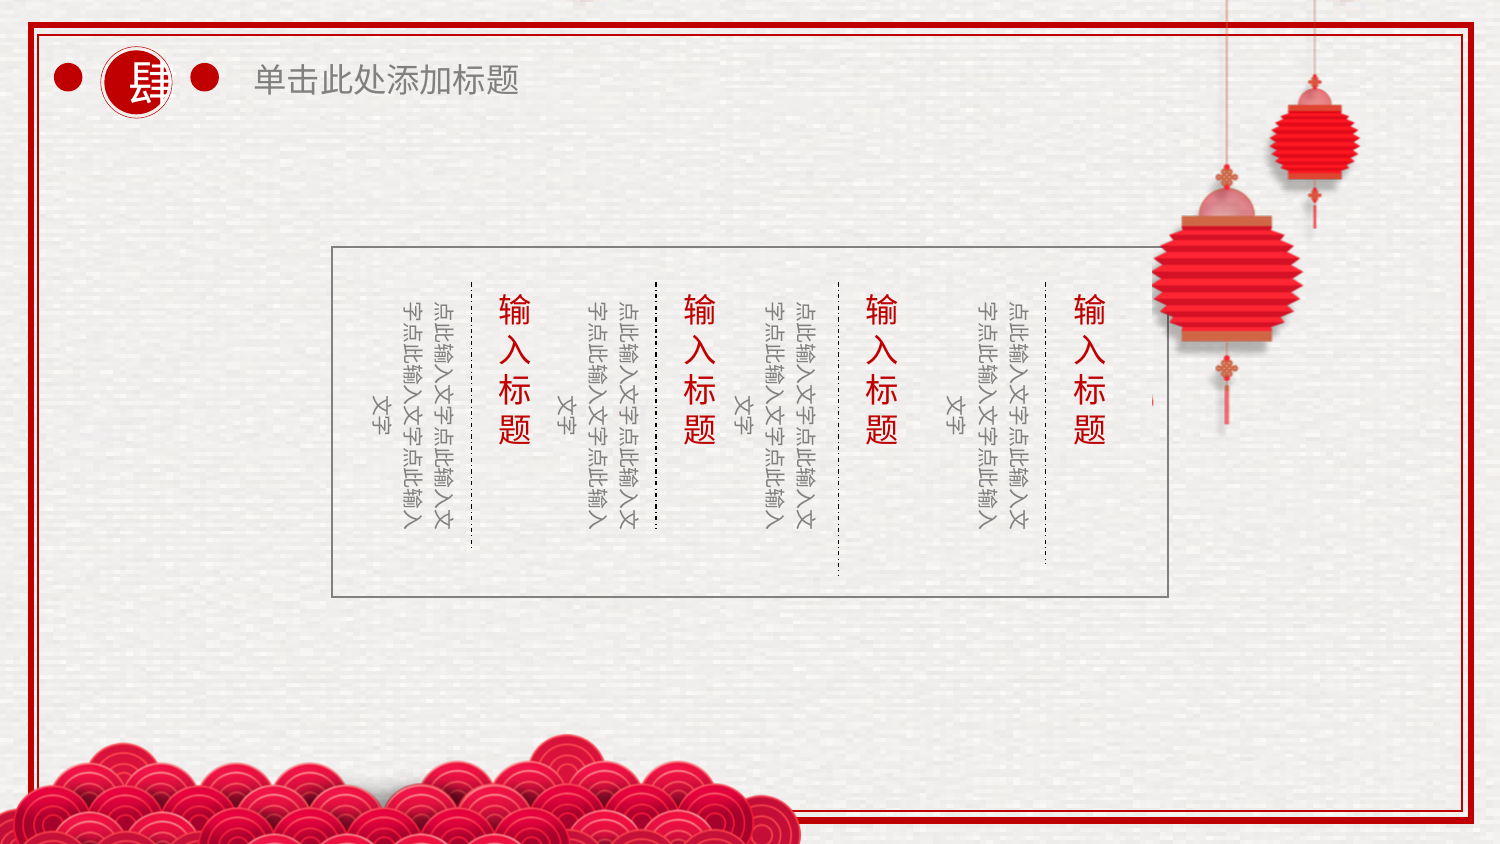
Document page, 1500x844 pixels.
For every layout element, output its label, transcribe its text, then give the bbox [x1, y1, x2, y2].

text_box 输入标题 [1058, 282, 1140, 457]
text_box 点此输入文字点此输入文字点此输入文字点此输入文字 [530, 282, 656, 550]
picture [0, 0, 1500, 844]
text_box 输入标题 [668, 282, 750, 457]
text_box 点此输入文字点此输入文字点此输入文字点此输入文字 [346, 282, 471, 550]
text_box 点此输入文字点此输入文字点此输入文字点此输入文字 [920, 282, 1045, 550]
text_box 点此输入文字点此输入文字点此输入文字点此输入文字 [708, 282, 834, 550]
text_box [331, 246, 1169, 598]
text_box 输入标题 [851, 282, 933, 457]
text_box 输入标题 [484, 282, 566, 457]
